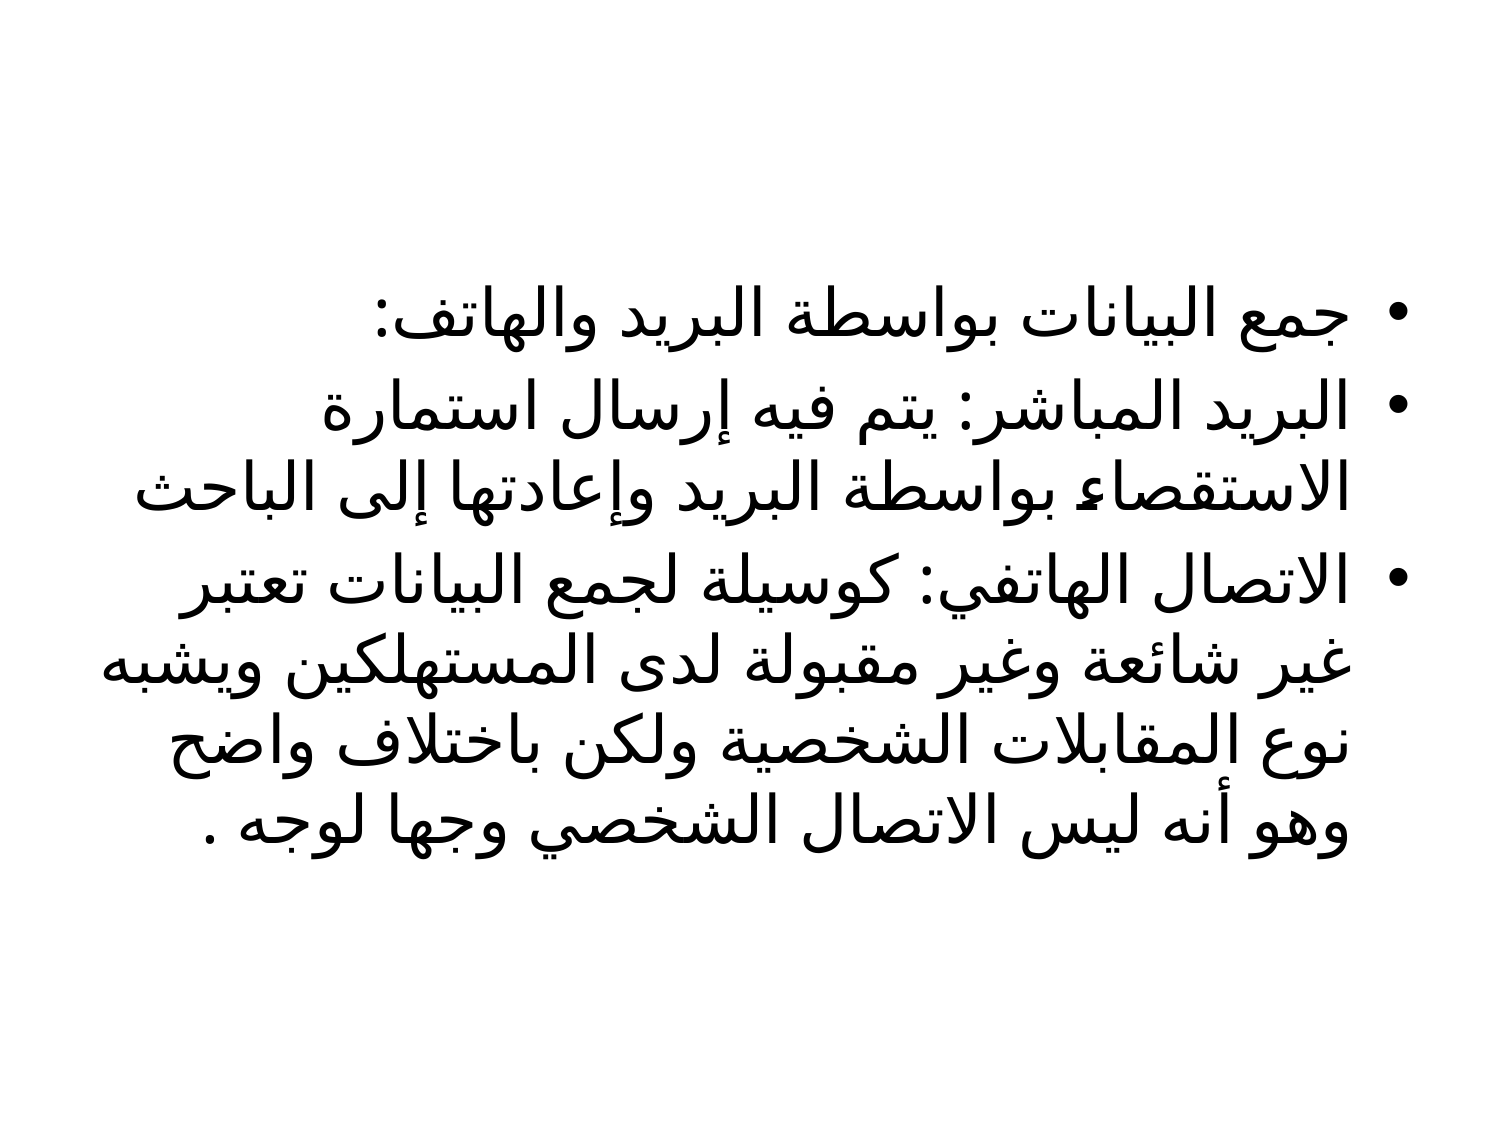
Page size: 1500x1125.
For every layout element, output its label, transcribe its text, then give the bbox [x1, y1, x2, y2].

list جمع البيانات بواسطة البريد والهاتف: البريد المباشر: يتم فيه إرسال استمارة الاستقصاء بواسطة البريد وإعادتها إلى الباحث الاتصال الهاتفي: كوسيلة لجمع البيانات تعتبر غير شائعة وغير مقبولة لدى المستهلكين ويشبه نوع المقابلات الشخصية ولكن باختلاف واضح وهو أنه ليس الاتصال الشخصي وجها لوجه . [75, 262, 1425, 1005]
